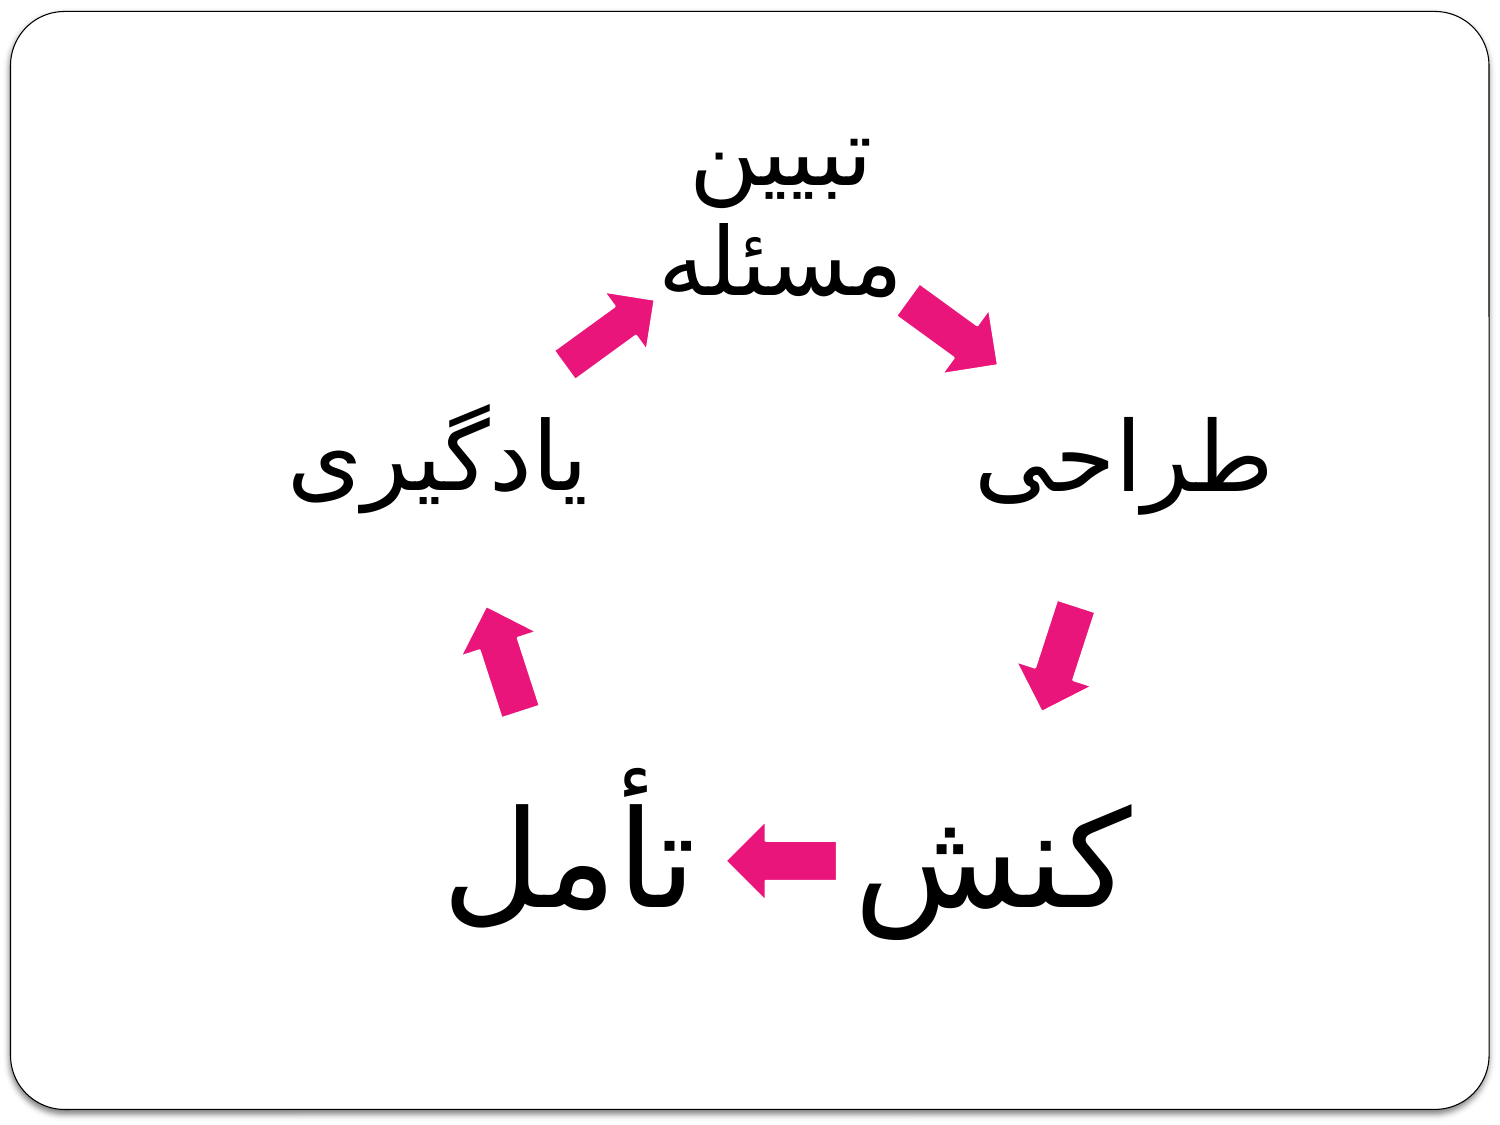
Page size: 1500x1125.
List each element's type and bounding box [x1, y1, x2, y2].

text_box [112, 87, 1451, 1051]
